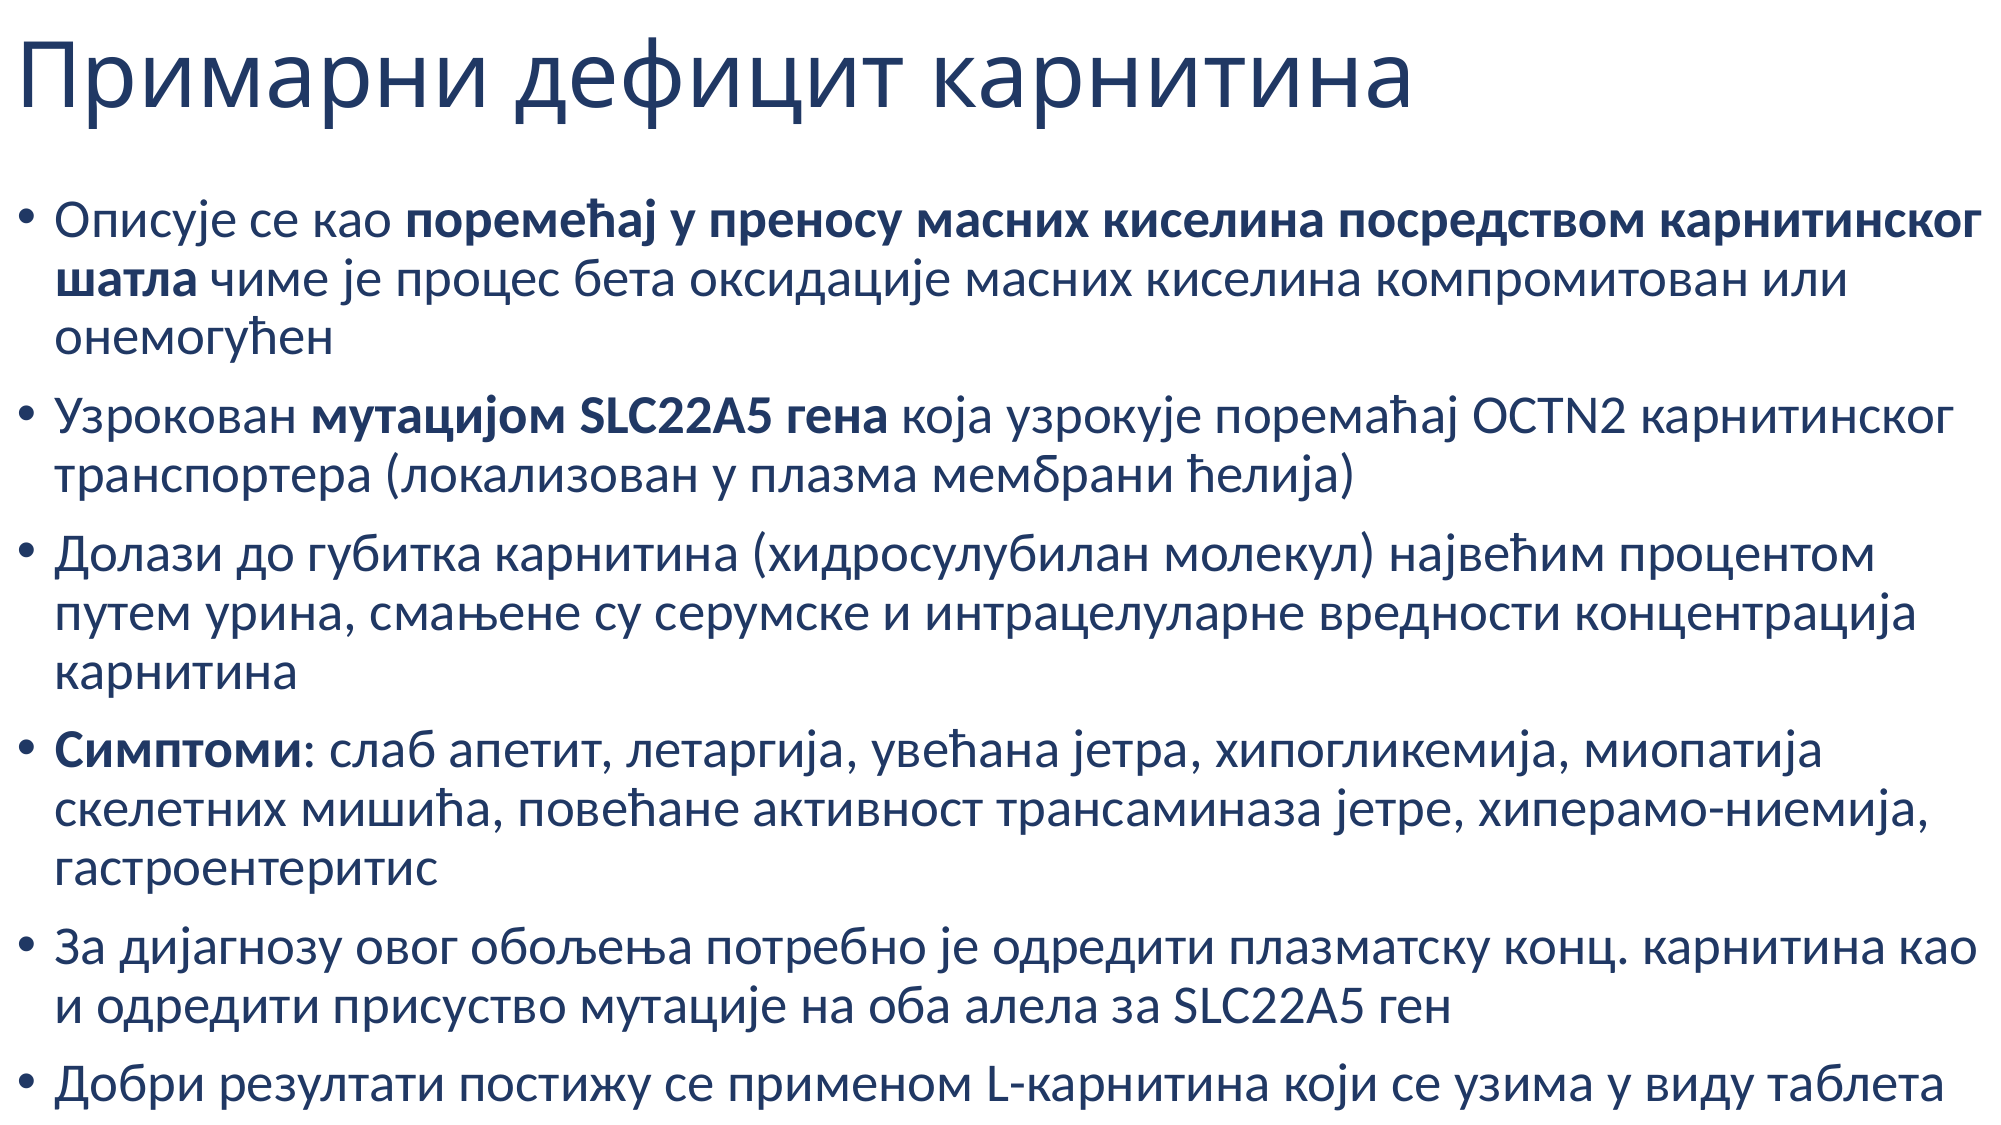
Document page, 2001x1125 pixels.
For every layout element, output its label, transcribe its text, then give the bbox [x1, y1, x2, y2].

title Примарни дефицит карнитина [0, 0, 2000, 156]
list Описује се као поремећај у преносу масних киселина посредством карнитинског шатла чиме је процес бета оксидације масних киселина компромитован или онемогућен Узрокован мутацијом SLC22A5 гена која узрокује поремаћај OCTN2 карнитинског транспортера (локализован у плазма мембрани ћелија) Долази до губитка карнитина (хидросулубилан молекул) највећим процентом путем урина, смањене су серумске и интрацелуларне вредности концентрација карнитина Симптоми: слаб апетит, летаргија, увећана јетра, хипогликемија, миопатија скелетних мишића, повећане активност трансаминаза јетре, хиперамо-ниемија, гастроентеритис За дијагнозу овог обољења потребно је одредити плазматску конц. карнитина као и одредити присуство мутације на оба алела за SLC22A5 ген Добри резултати постижу се применом L-карнитина који се узима у виду таблета [1, 182, 2000, 1125]
